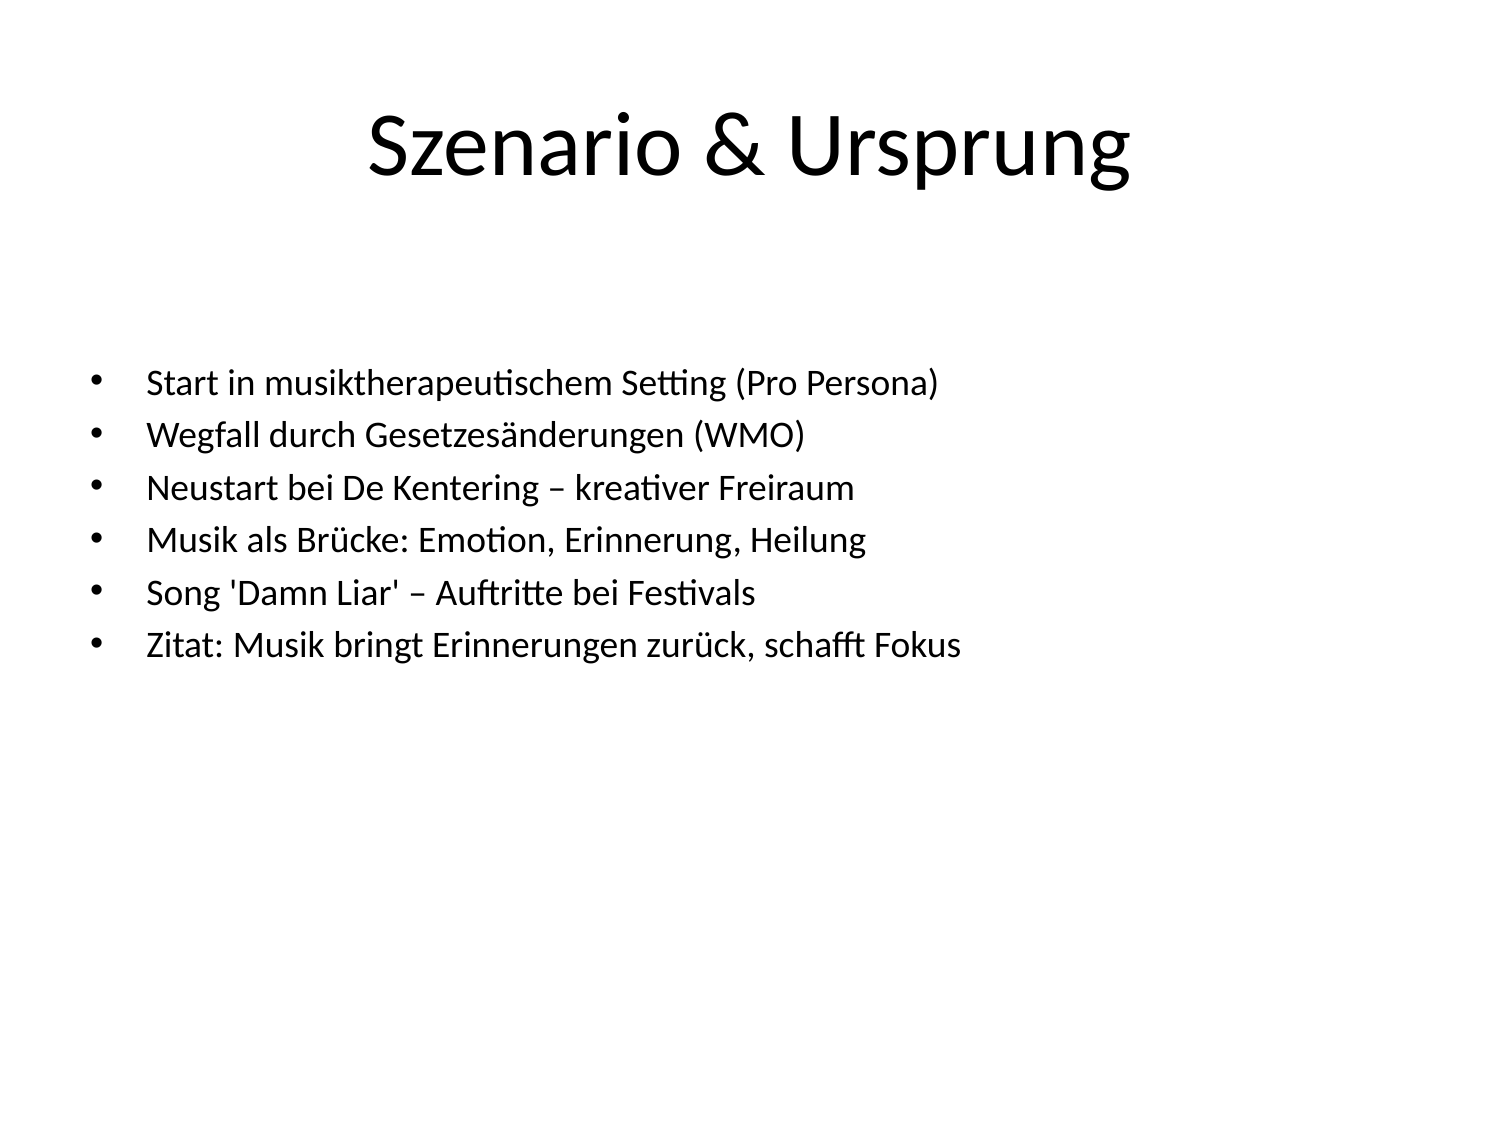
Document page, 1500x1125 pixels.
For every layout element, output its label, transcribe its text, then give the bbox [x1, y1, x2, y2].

title Szenario & Ursprung [75, 45, 1425, 233]
list Start in musiktherapeutischem Setting (Pro Persona) Wegfall durch Gesetzesänderungen (WMO) Neustart bei De Kentering – kreativer Freiraum Musik als Brücke: Emotion, Erinnerung, Heilung Song 'Damn Liar' – Auftritte bei Festivals Zitat: Musik bringt Erinnerungen zurück, schafft Fokus [75, 262, 1425, 1005]
